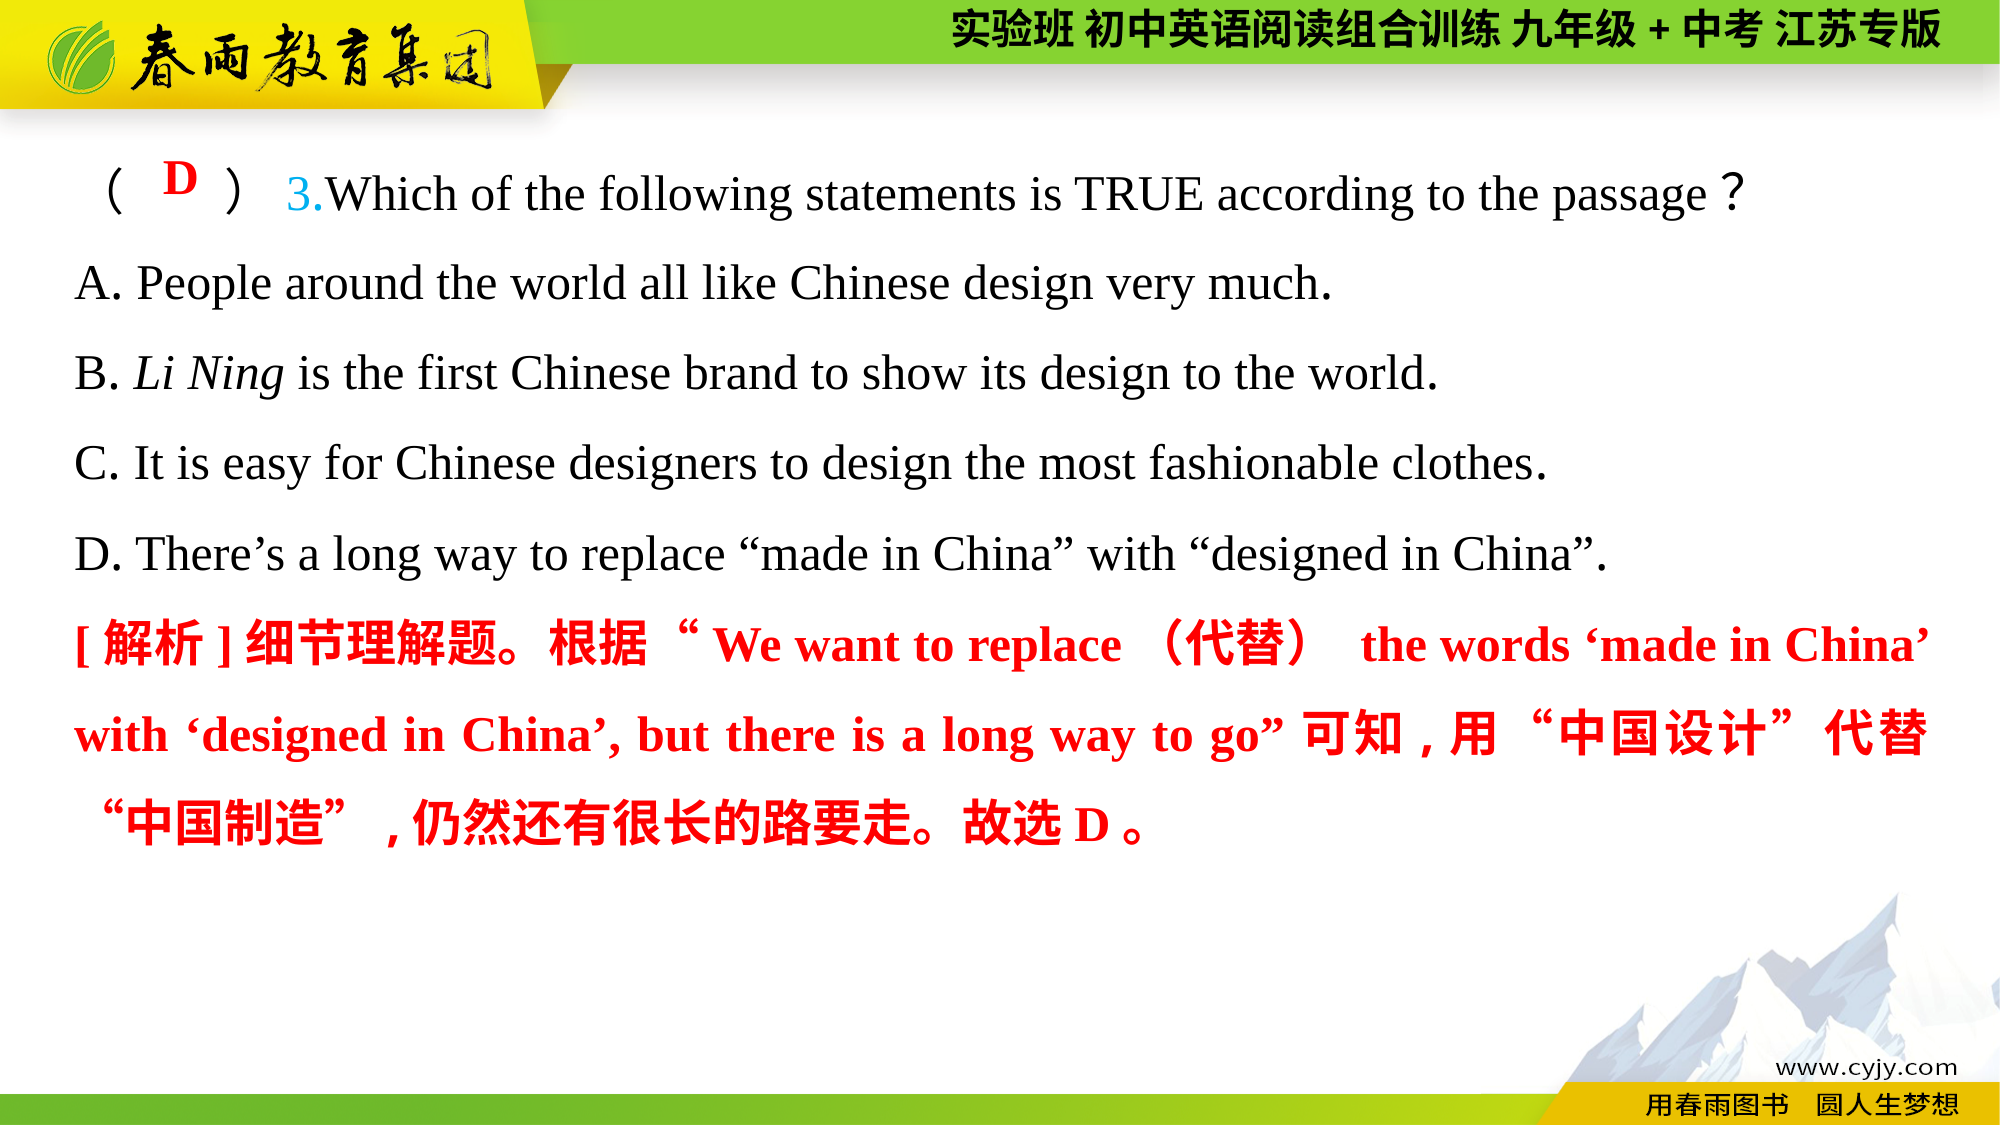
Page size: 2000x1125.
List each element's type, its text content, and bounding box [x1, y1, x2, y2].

text_box D [148, 137, 214, 213]
picture [0, 0, 2000, 1125]
list （ ）3.Which of the following statements is TRUE according to the passage？ A. People around the world all like Chinese design very much. B. Li Ning is the first Chinese brand to show its design to the world. C. It is easy for Chinese designers to design the most fashionable clothes. D. There’s a long way to replace “made in China” with “designed in China”. [59, 122, 1944, 574]
text_box [解析]细节理解题。根据“We want to replace（代替） the words ‘made in China’ with ‘designed in China’, but there is a long way to go”可知,用“中国设计”代替“中国制造”,仍然还有很长的路要走。故选D。 [59, 574, 1944, 860]
